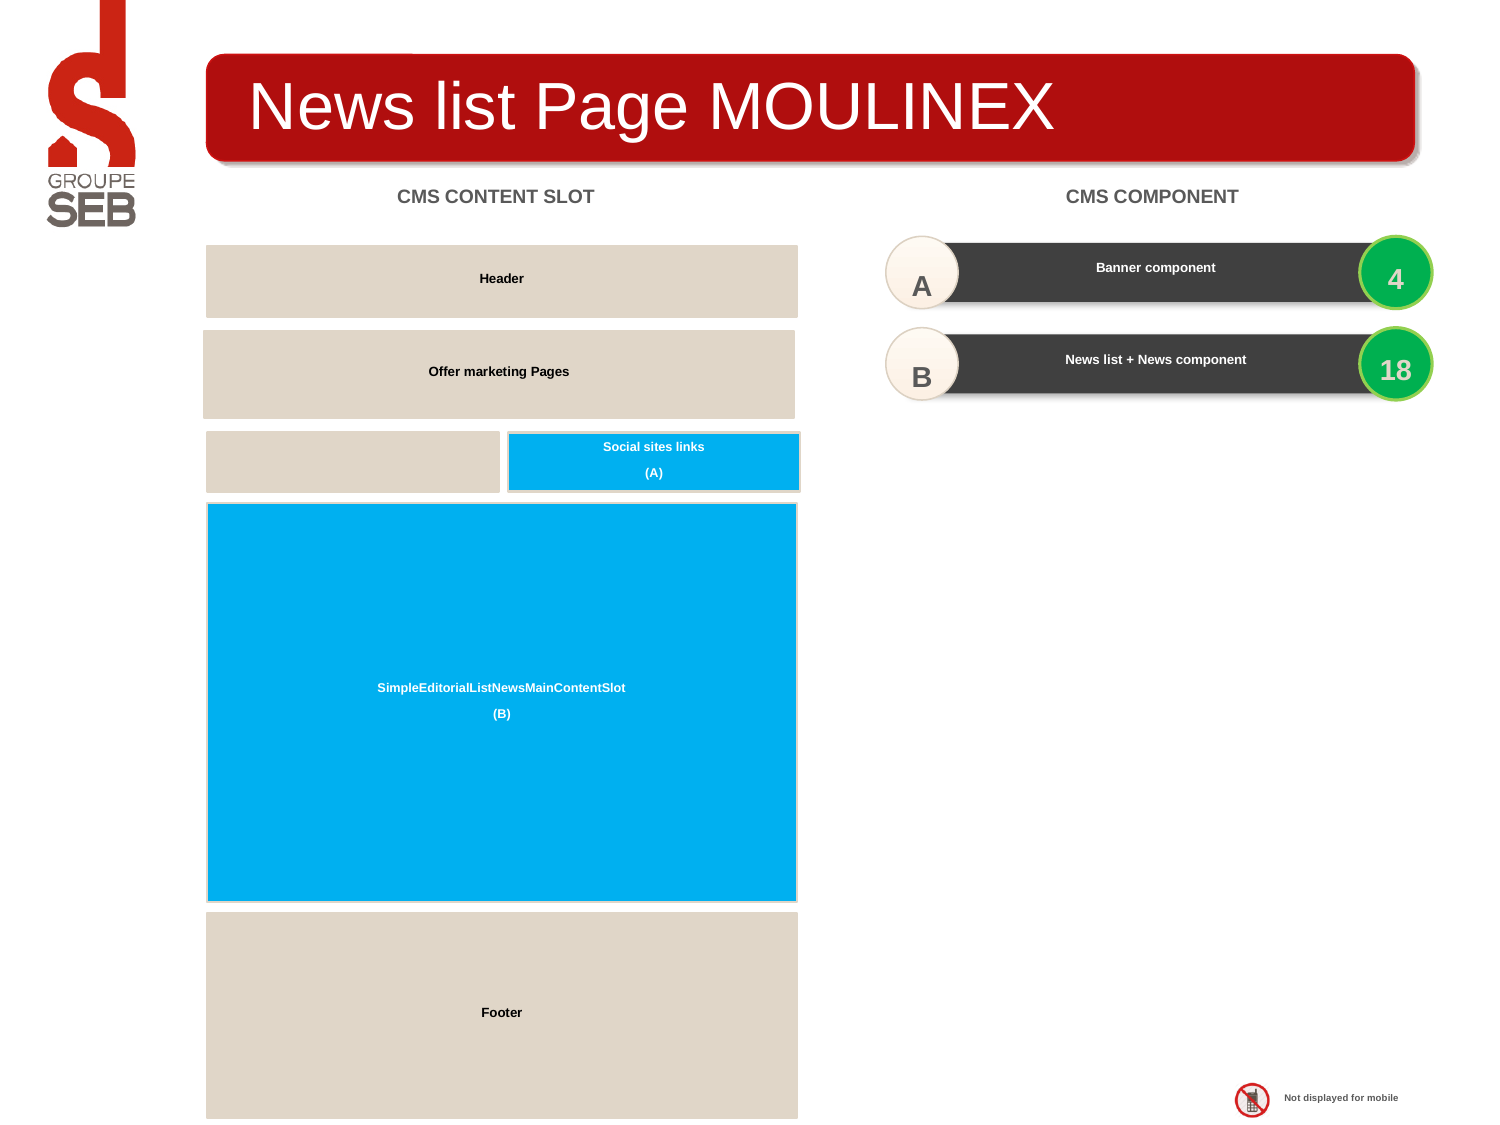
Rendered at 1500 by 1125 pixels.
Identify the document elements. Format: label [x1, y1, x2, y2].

text_box [204, 430, 501, 494]
text_box [981, 172, 1324, 228]
picture [1233, 1081, 1270, 1118]
text_box [506, 430, 802, 494]
text_box [885, 236, 1433, 309]
text_box [204, 244, 799, 319]
text_box [204, 911, 799, 1120]
title [234, 56, 1400, 149]
text_box [205, 501, 799, 904]
text_box [218, 172, 774, 228]
text_box [1270, 1082, 1500, 1117]
text_box [885, 326, 1433, 401]
text_box [202, 329, 796, 420]
picture [0, 0, 182, 266]
